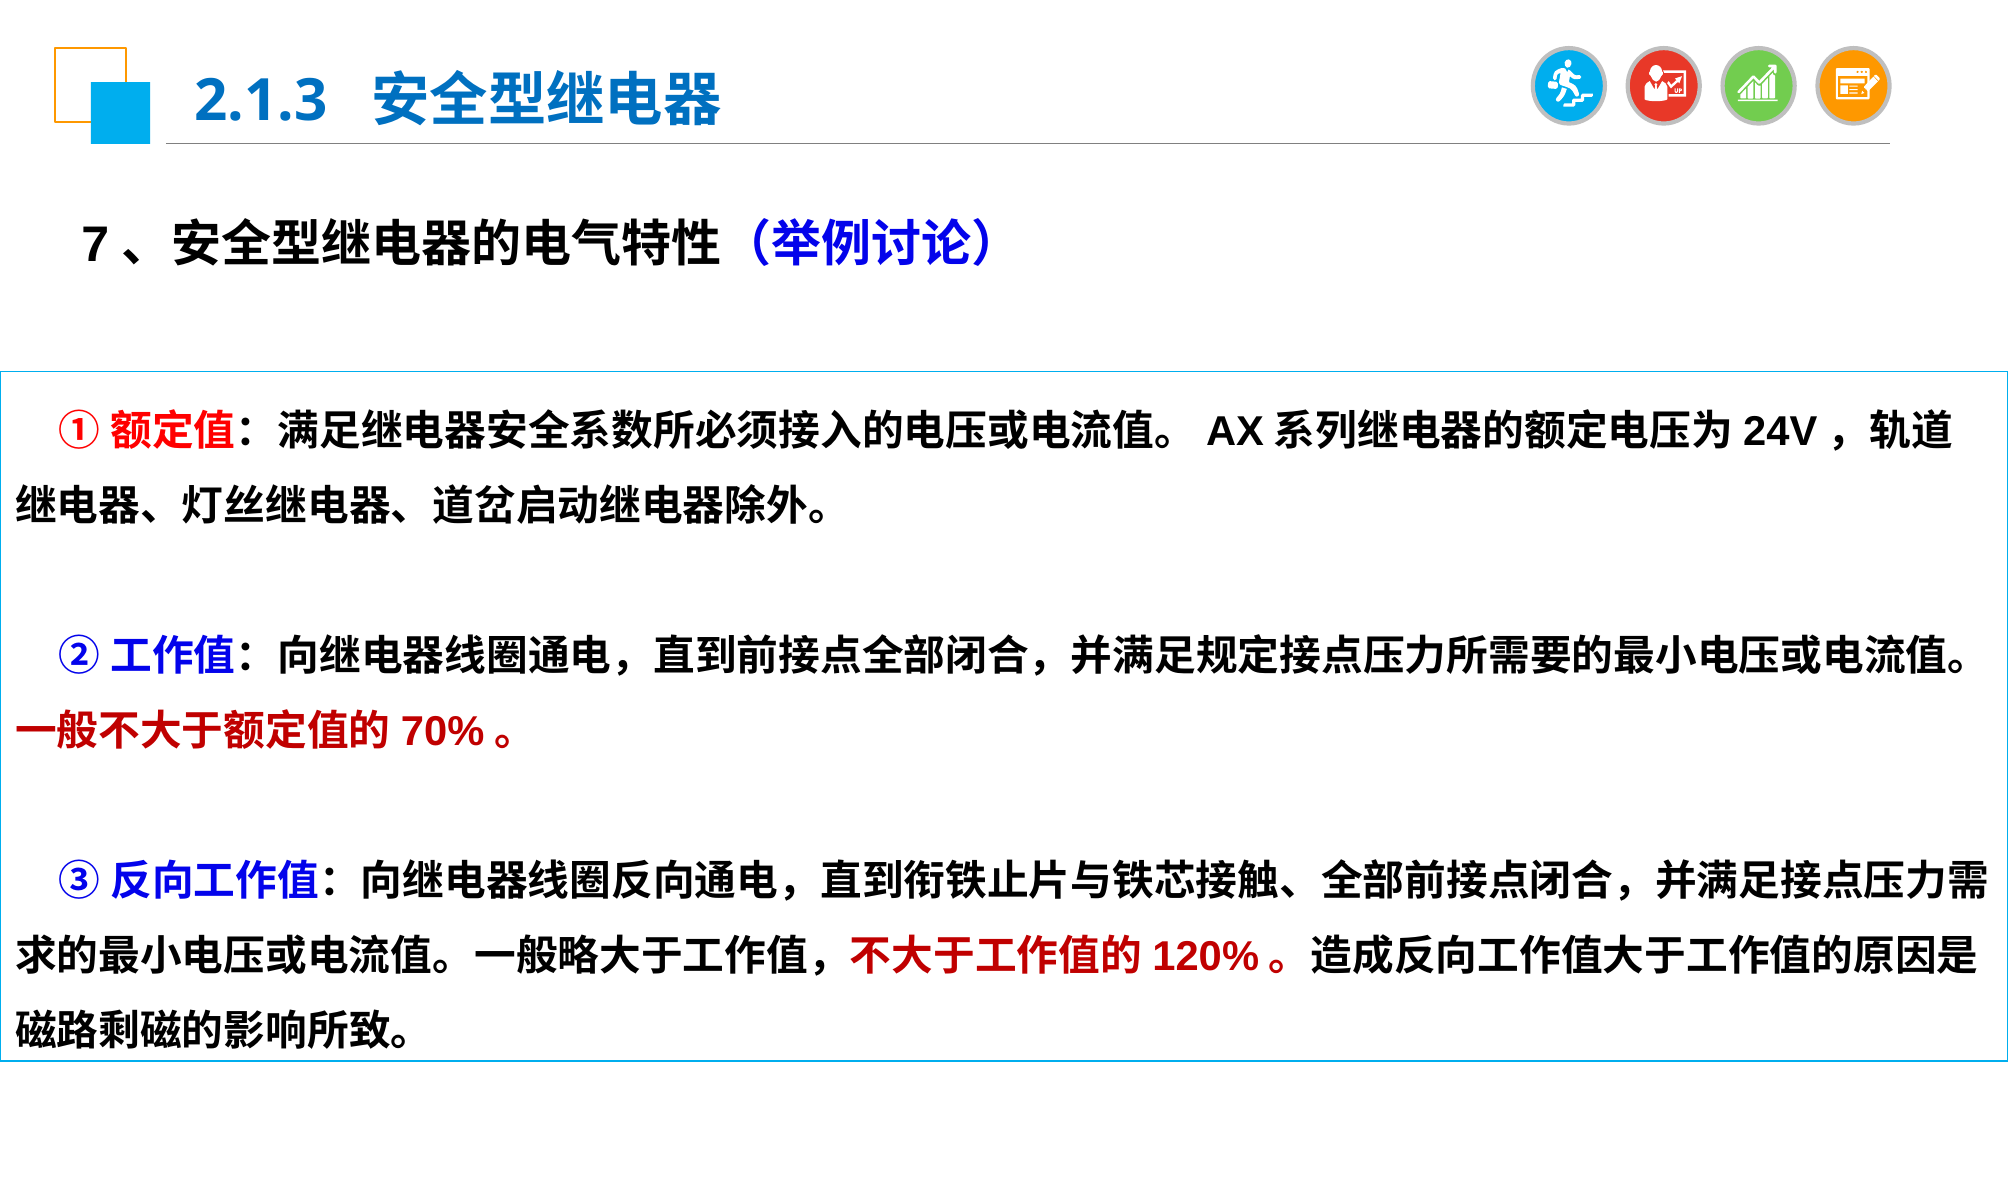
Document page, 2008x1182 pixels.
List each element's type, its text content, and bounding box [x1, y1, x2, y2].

text_box 2.1.3 安全型继电器 [174, 51, 743, 142]
text_box 7、安全型继电器的电气特性（举例讨论） [66, 203, 1368, 279]
text_box ①额定值：满足继电器安全系数所必须接入的电压或电流值。AX系列继电器的额定电压为24V，轨道继电器、灯丝继电器、道岔启动继电器除外。 ②工作值：向继电器线圈通电，直到前接点全部闭合，并满足规定接点压力所需要的最小电压或电流值。一般不大于额定值的70%。 ③反向工作值：向继电器线圈反向通电，直到衔铁止片与铁芯接触、全部前接点闭合，并满足接点压力需求的最小电压或电流值。一般略大于工作值，不大于工作值的120%。造成反向工作值大于工作值的原因是磁路剩磁的影响所致。 [0, 371, 2008, 1062]
